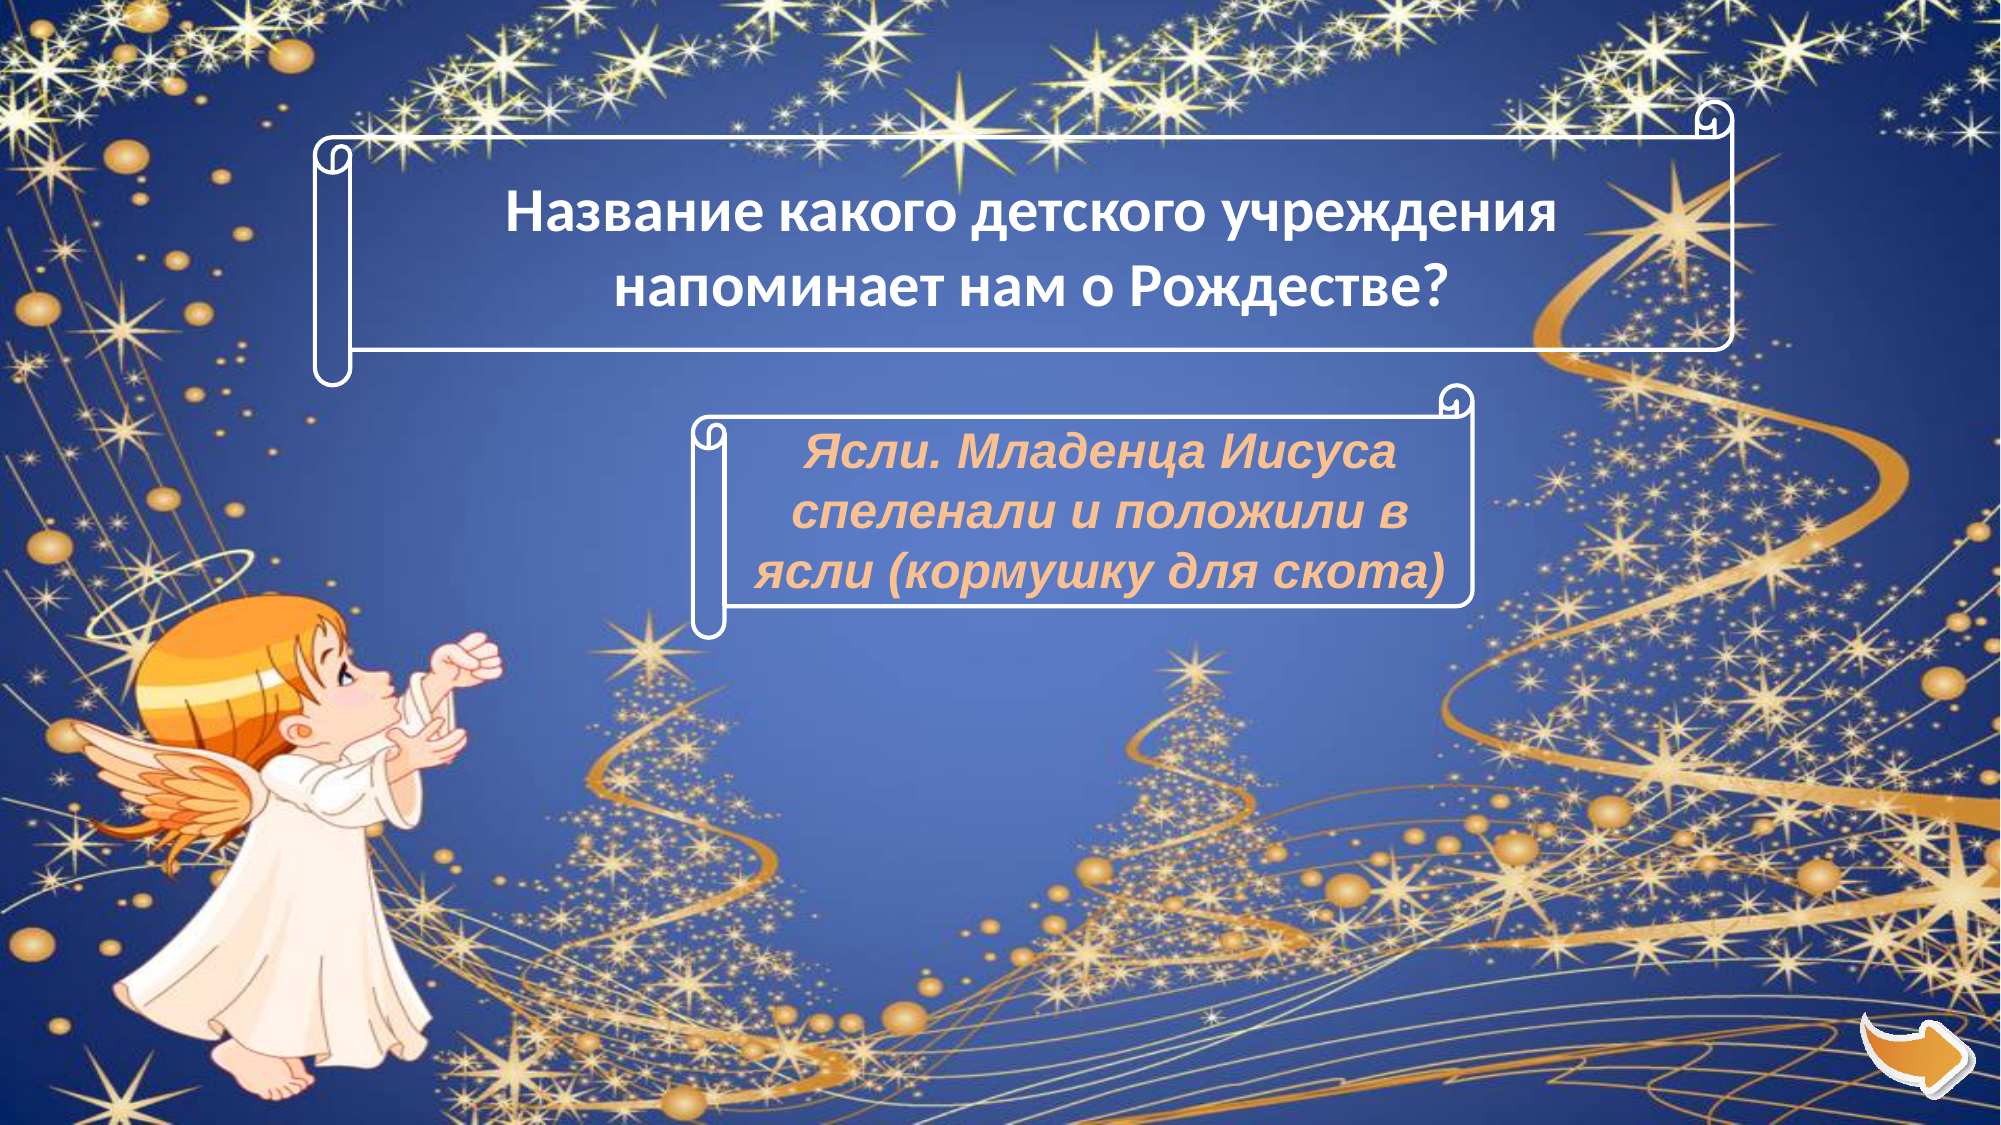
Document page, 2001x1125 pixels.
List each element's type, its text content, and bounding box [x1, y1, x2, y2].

text_box Название какого детского учреждения напоминает нам о Рождестве? [312, 99, 1735, 388]
text_box Ясли. Младенца Иисуса спеленали и положили в ясли (кормушку для скота) [728, 411, 1473, 606]
picture [0, 0, 2001, 1125]
text_box [1438, 383, 1475, 598]
text_box [690, 414, 1466, 640]
